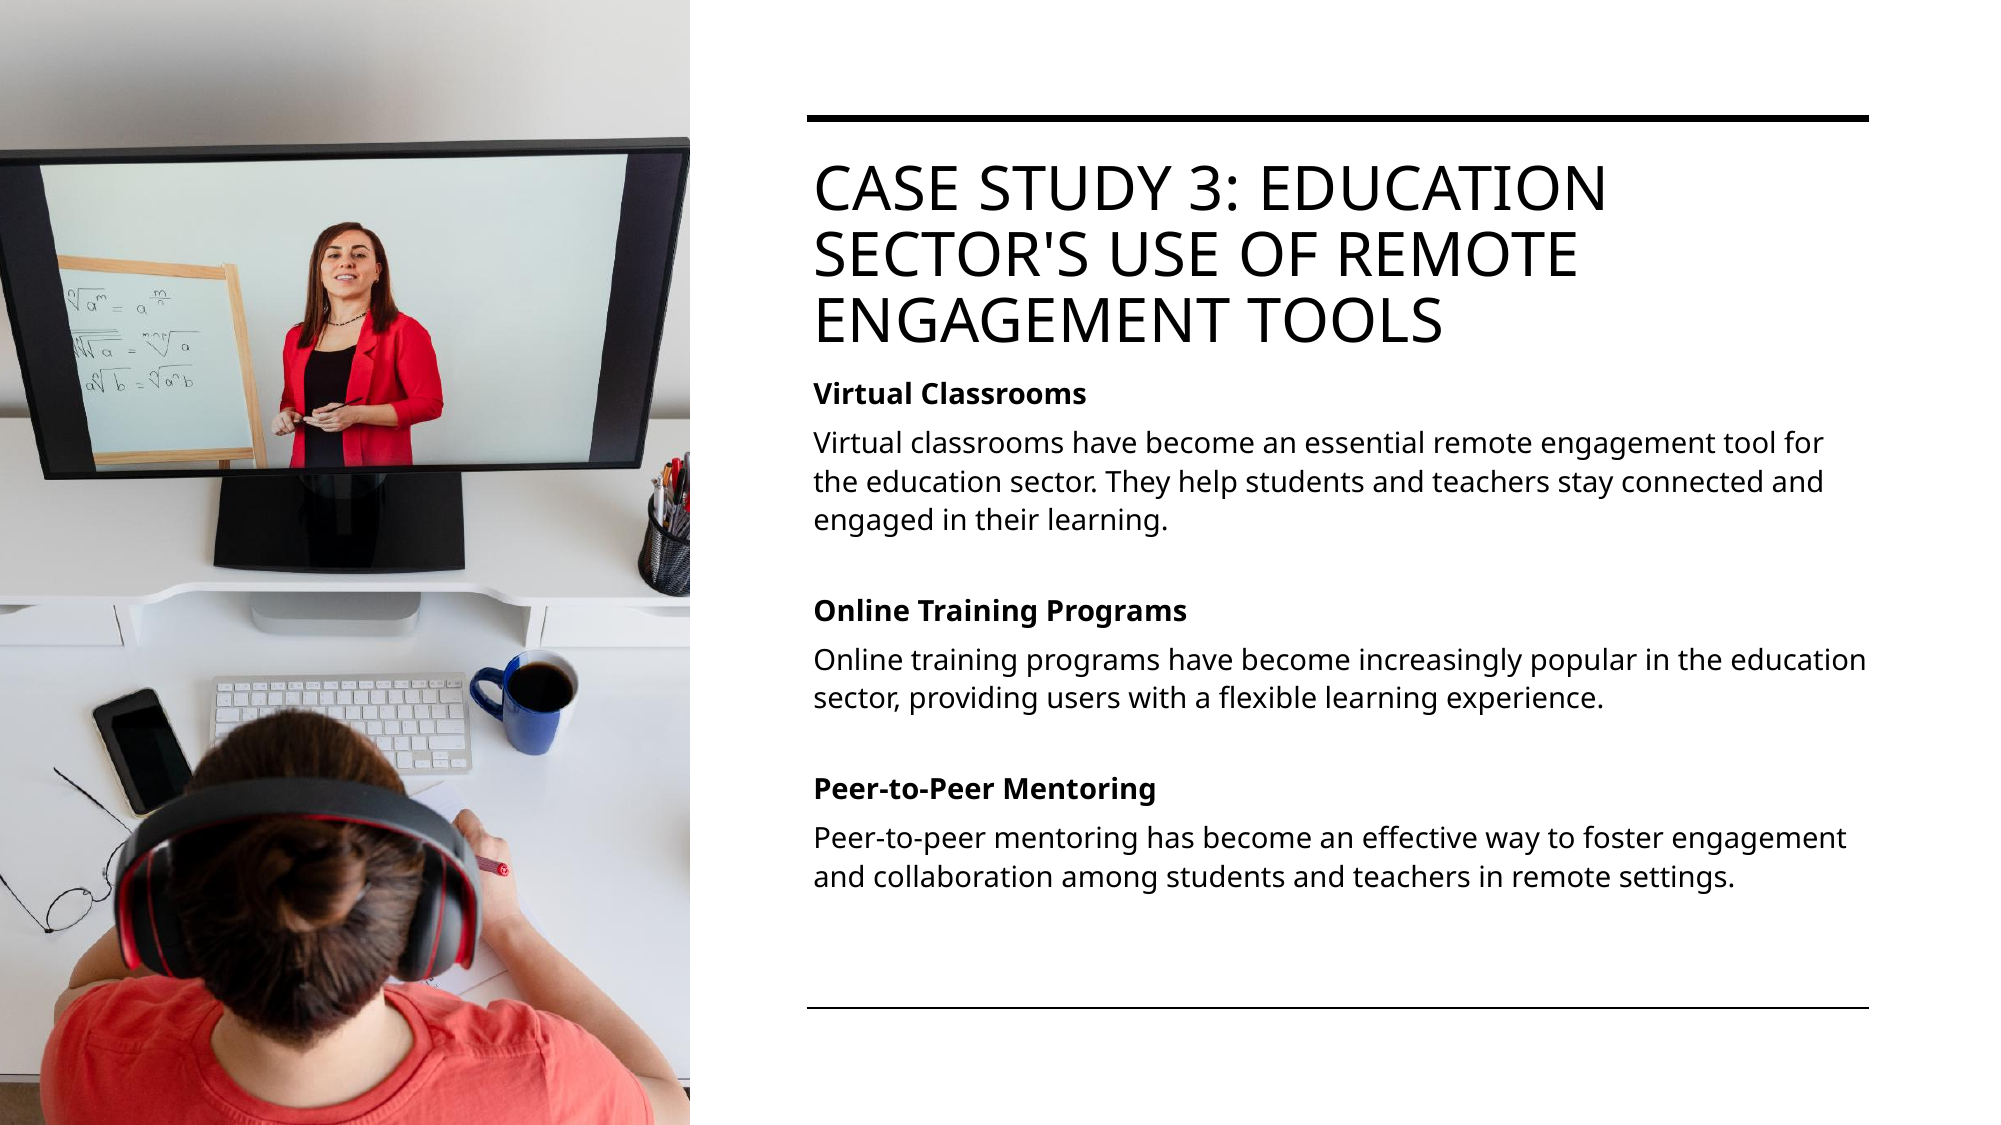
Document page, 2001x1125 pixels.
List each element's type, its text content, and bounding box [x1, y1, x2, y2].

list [0, 0, 690, 1125]
list Virtual Classrooms Virtual classrooms have become an essential remote engagement tool for the education sector. They help students and teachers stay connected and engaged in their learning. Online Training Programs Online training programs have become increasingly popular in the education sector, providing users with a flexible learning experience. Peer-to-Peer Mentoring Peer-to-peer mentoring has become an effective way to foster engagement and collaboration among students and teachers in remote settings. [798, 364, 1886, 978]
text_box [690, 0, 2000, 1125]
title Case Study 3: Education Sector's Use of Remote Engagement Tools [798, 149, 1886, 364]
